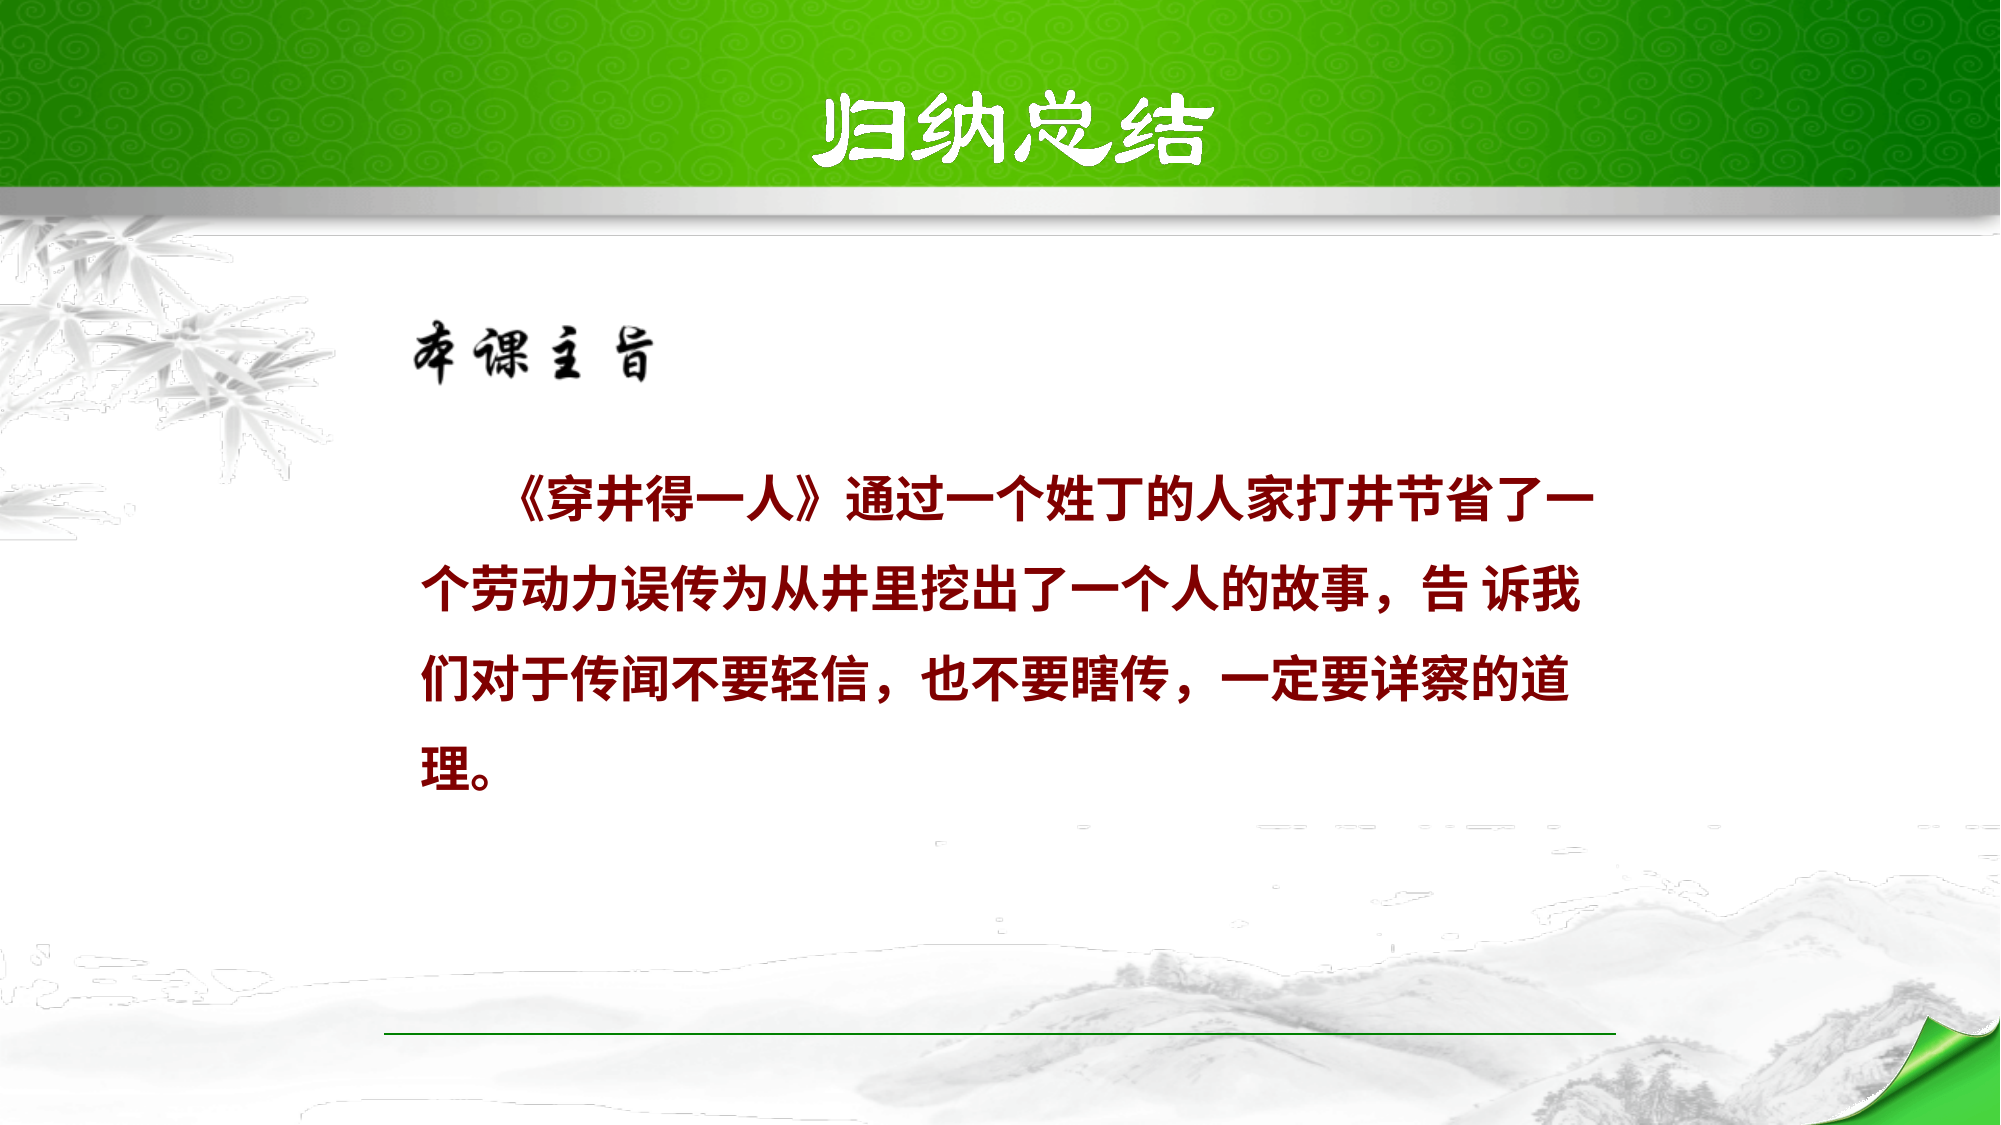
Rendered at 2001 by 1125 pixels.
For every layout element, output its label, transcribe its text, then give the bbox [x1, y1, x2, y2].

picture [0, 0, 2000, 570]
picture [0, 779, 2000, 1125]
text_box 《穿井得一人》通过一个姓丁的人家打井节省了一个劳动力误传为从井里挖出了一个人的故事，告 诉我们对于传闻不要轻信，也不要瞎传，一定要详察的道理。 [405, 581, 1633, 776]
